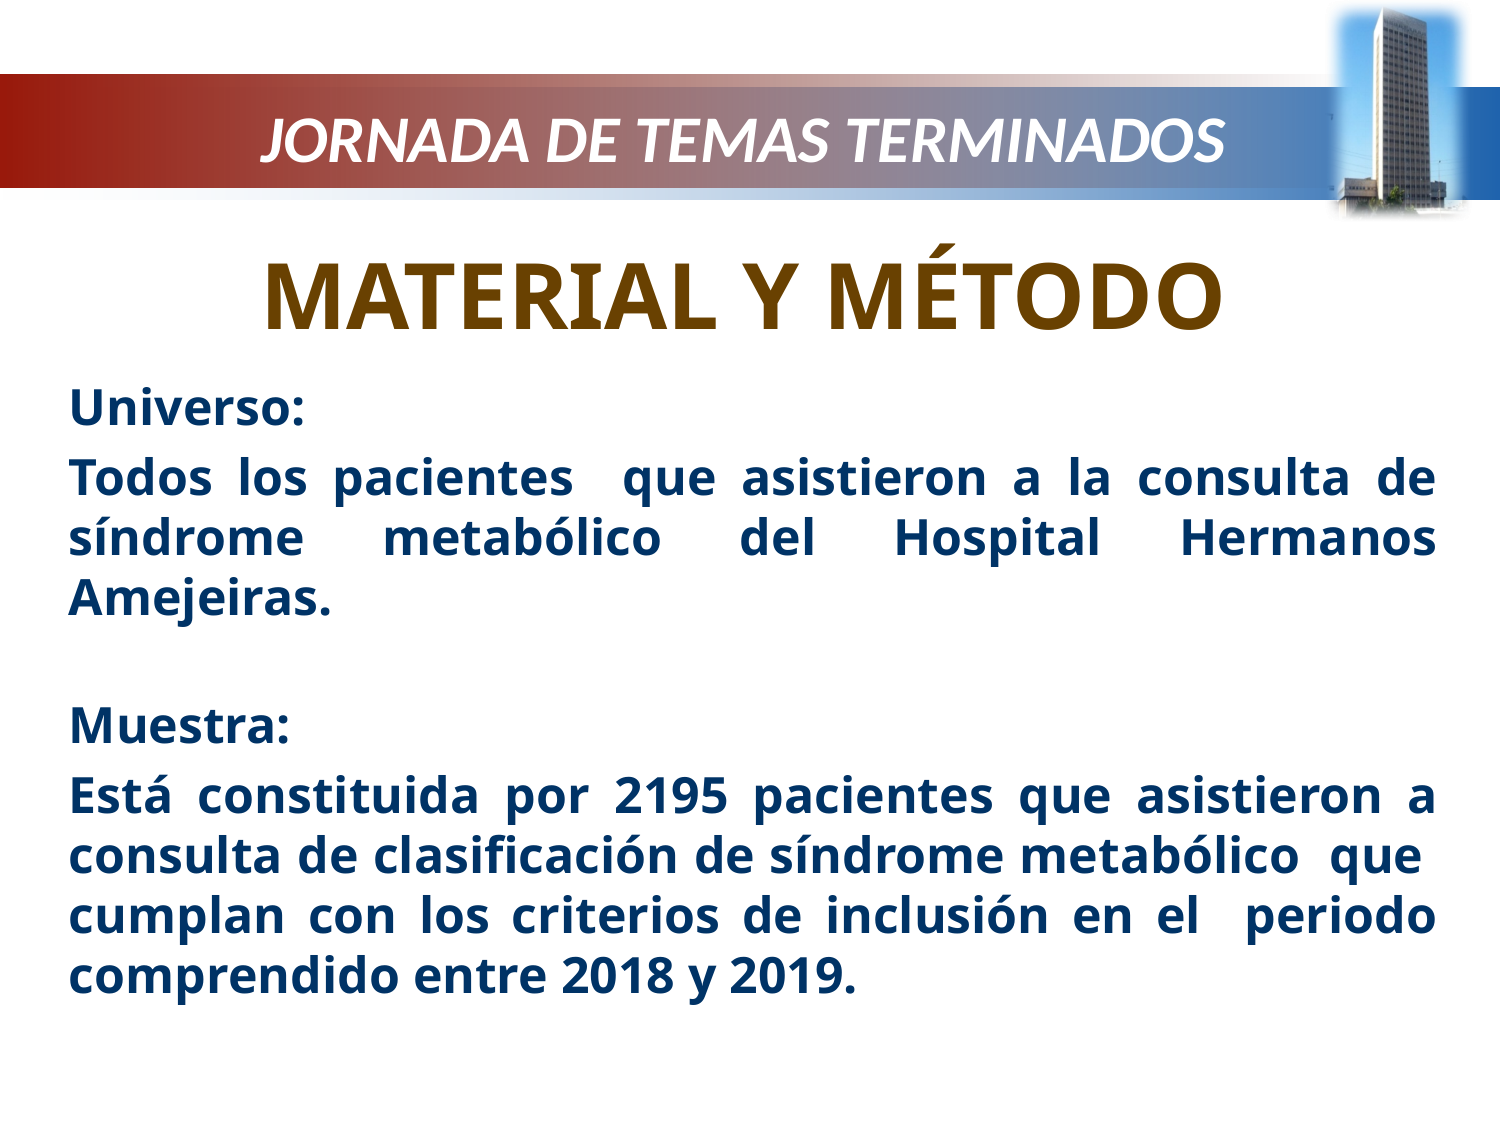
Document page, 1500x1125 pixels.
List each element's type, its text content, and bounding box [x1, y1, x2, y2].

picture [1342, 22, 1458, 200]
text_box MATERIAL Y MÉTODO [35, 199, 1454, 367]
list Universo: Todos los pacientes que asistieron a la consulta de síndrome metabólico del Hospital Hermanos Amejeiras. Muestra: Está constituida por 2195 pacientes que asistieron a consulta de clasificación de síndrome metabólico que cumplan con los criterios de inclusión en el periodo comprendido entre 2018 y 2019. [34, 367, 1454, 1091]
title JORNADA DE TEMAS TERMINADOS [137, 89, 1351, 183]
